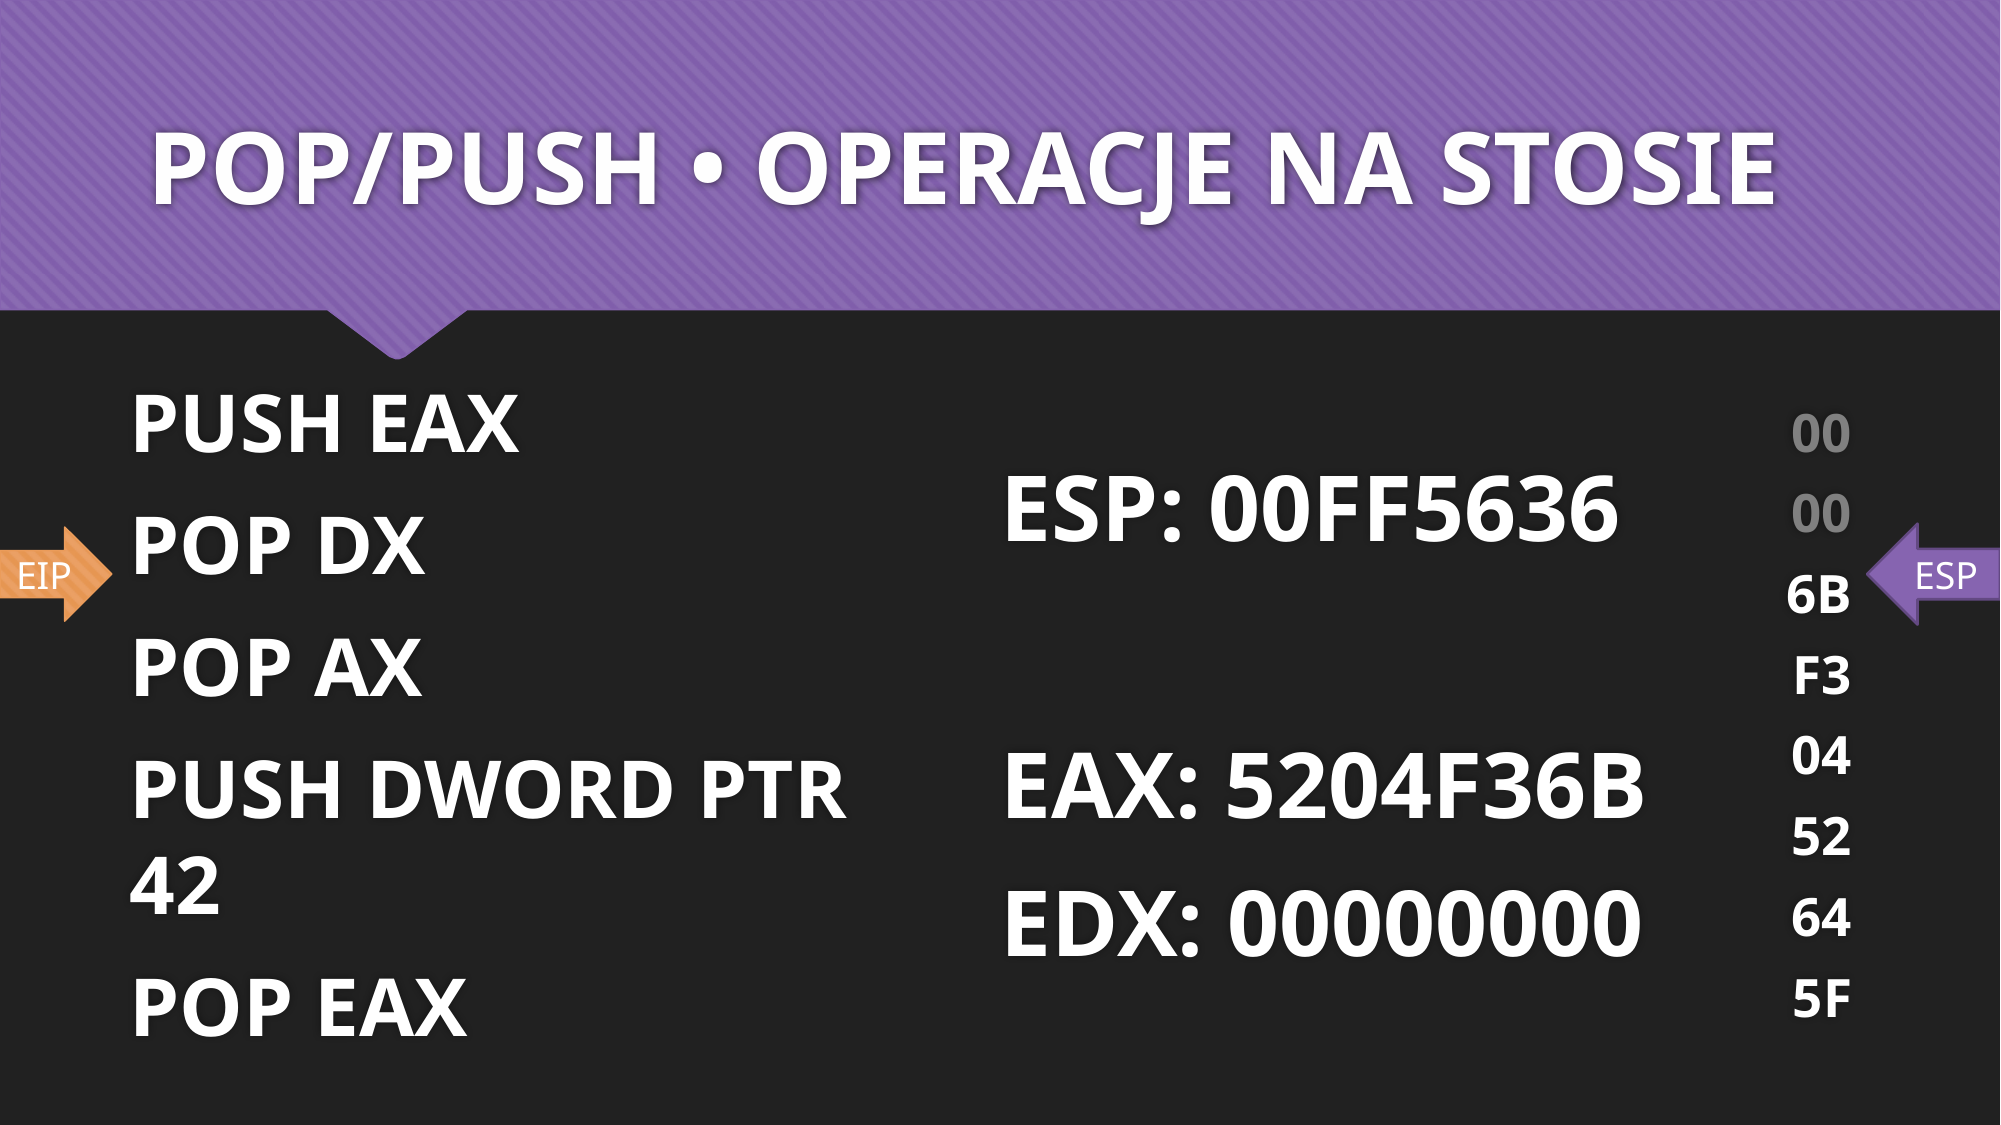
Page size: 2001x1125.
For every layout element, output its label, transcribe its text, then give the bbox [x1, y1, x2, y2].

text_box ESP [1866, 522, 2000, 626]
list PUSH EAX POP DX POP AX PUSH DWORD PTR 42 POP EAX [114, 365, 933, 1060]
text_box 00 00 6B F3 04 52 64 5F [1770, 365, 1868, 1061]
text_box ESP: 00FF5636 EAX: 5204F36B EDX: 00000000 [985, 365, 1717, 1060]
title POP/PUSH • OPERACJE NA STOSIE [132, 73, 1868, 233]
text_box EIP [0, 526, 113, 622]
